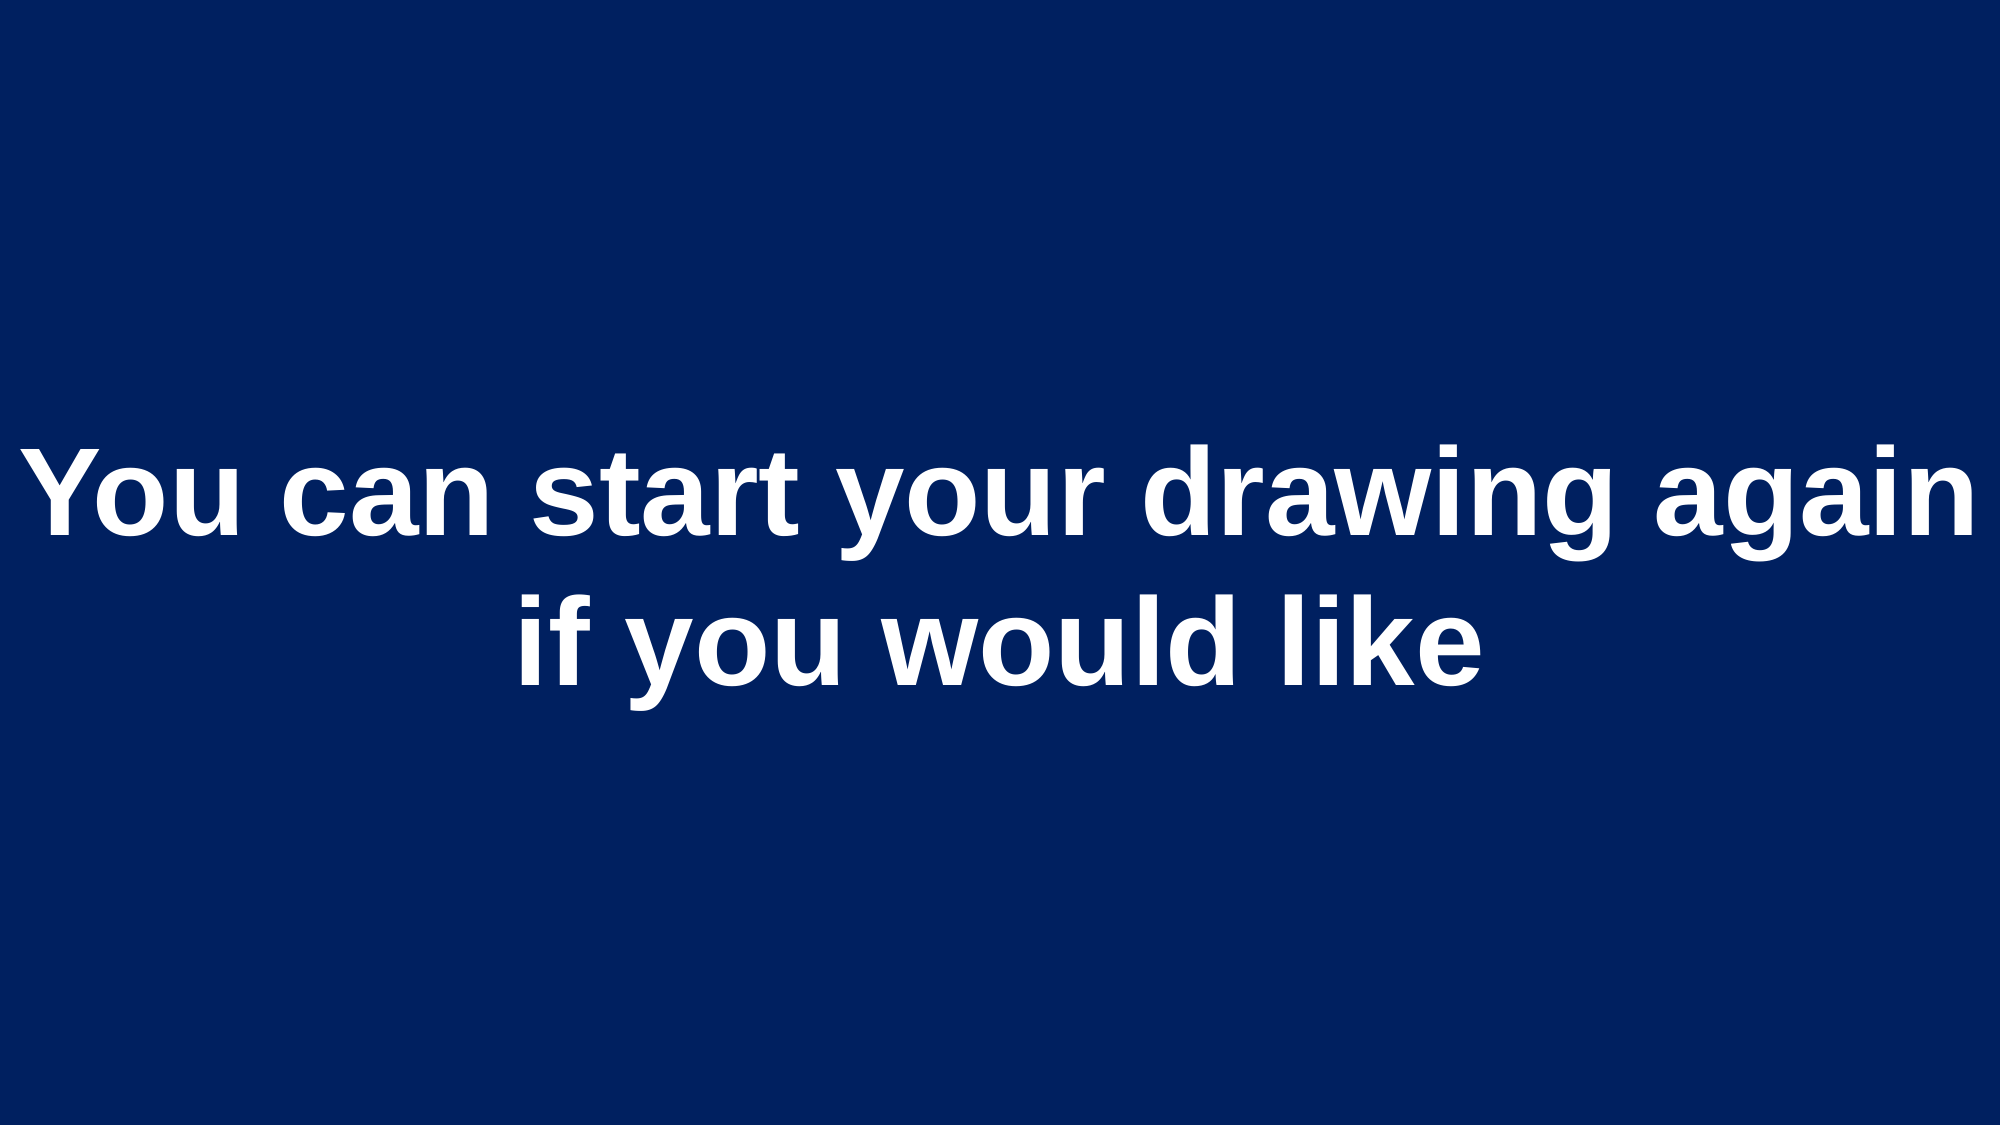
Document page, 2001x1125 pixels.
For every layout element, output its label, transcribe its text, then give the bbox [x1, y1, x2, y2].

text_box You can start your drawing again if you would like [0, 403, 2000, 719]
